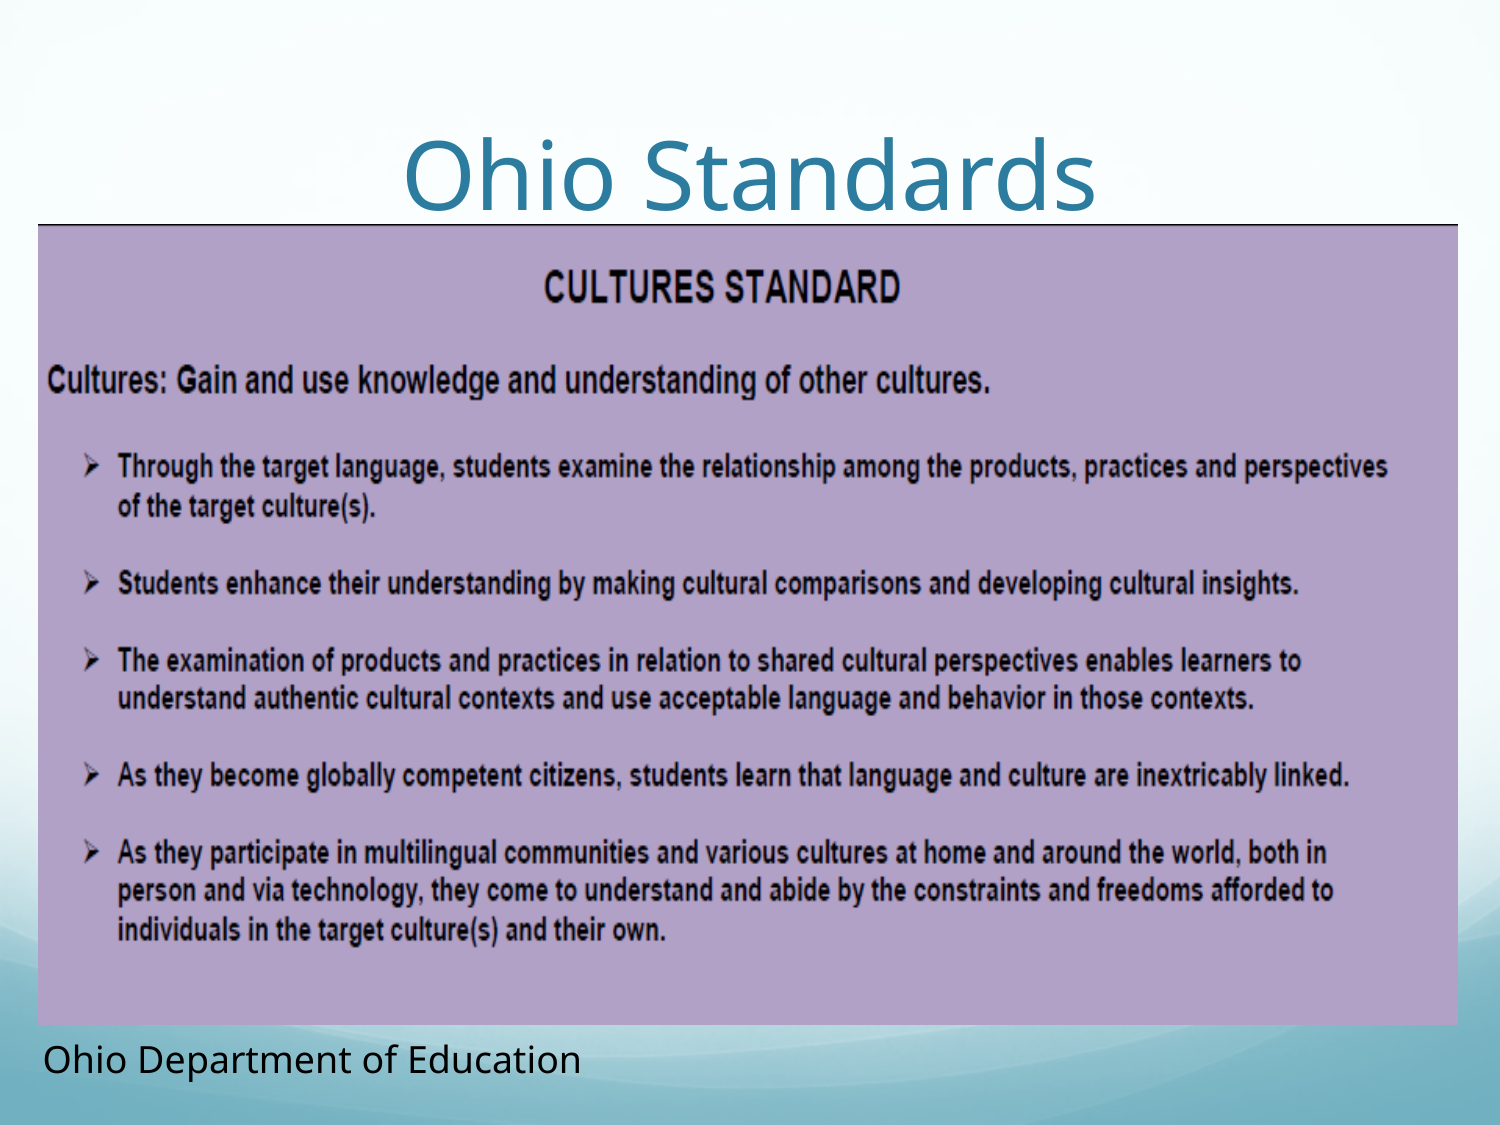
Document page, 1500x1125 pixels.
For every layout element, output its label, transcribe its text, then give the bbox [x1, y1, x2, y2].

text_box Ohio Department of Education [27, 1028, 598, 1089]
title Ohio Standards [90, 17, 1410, 221]
picture [38, 224, 1459, 1026]
